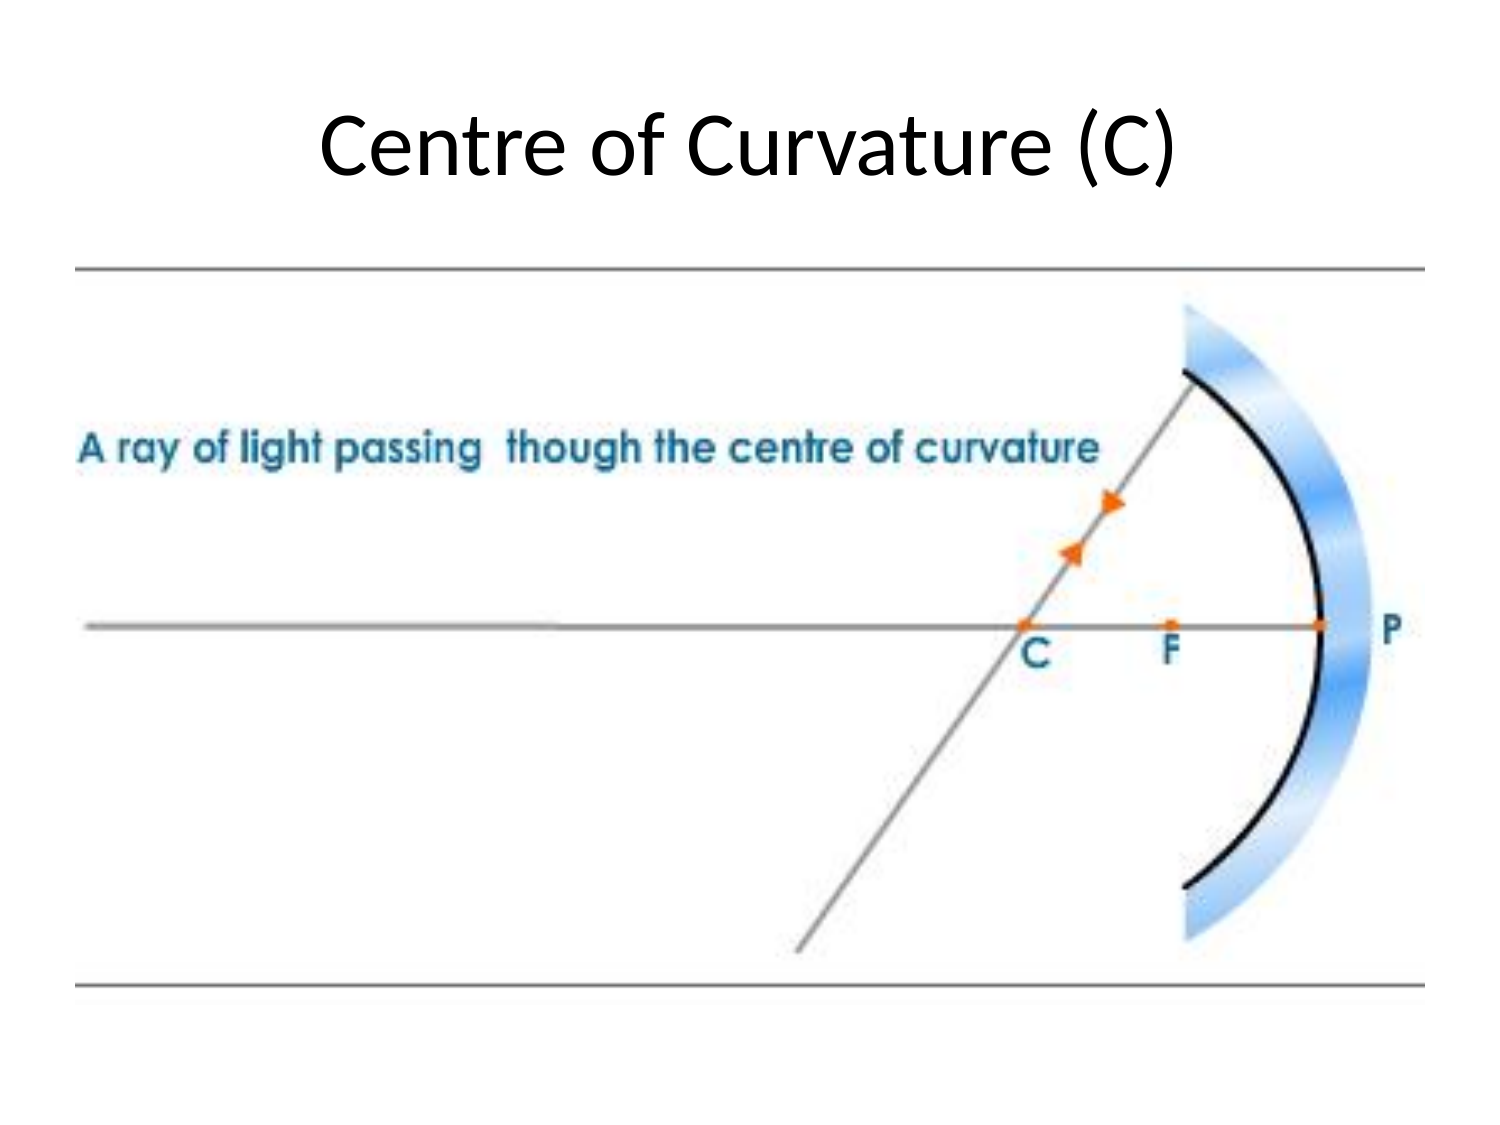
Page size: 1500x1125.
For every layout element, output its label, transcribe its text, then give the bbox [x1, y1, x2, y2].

title Centre of Curvature (C) [75, 45, 1425, 233]
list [74, 262, 1426, 1006]
